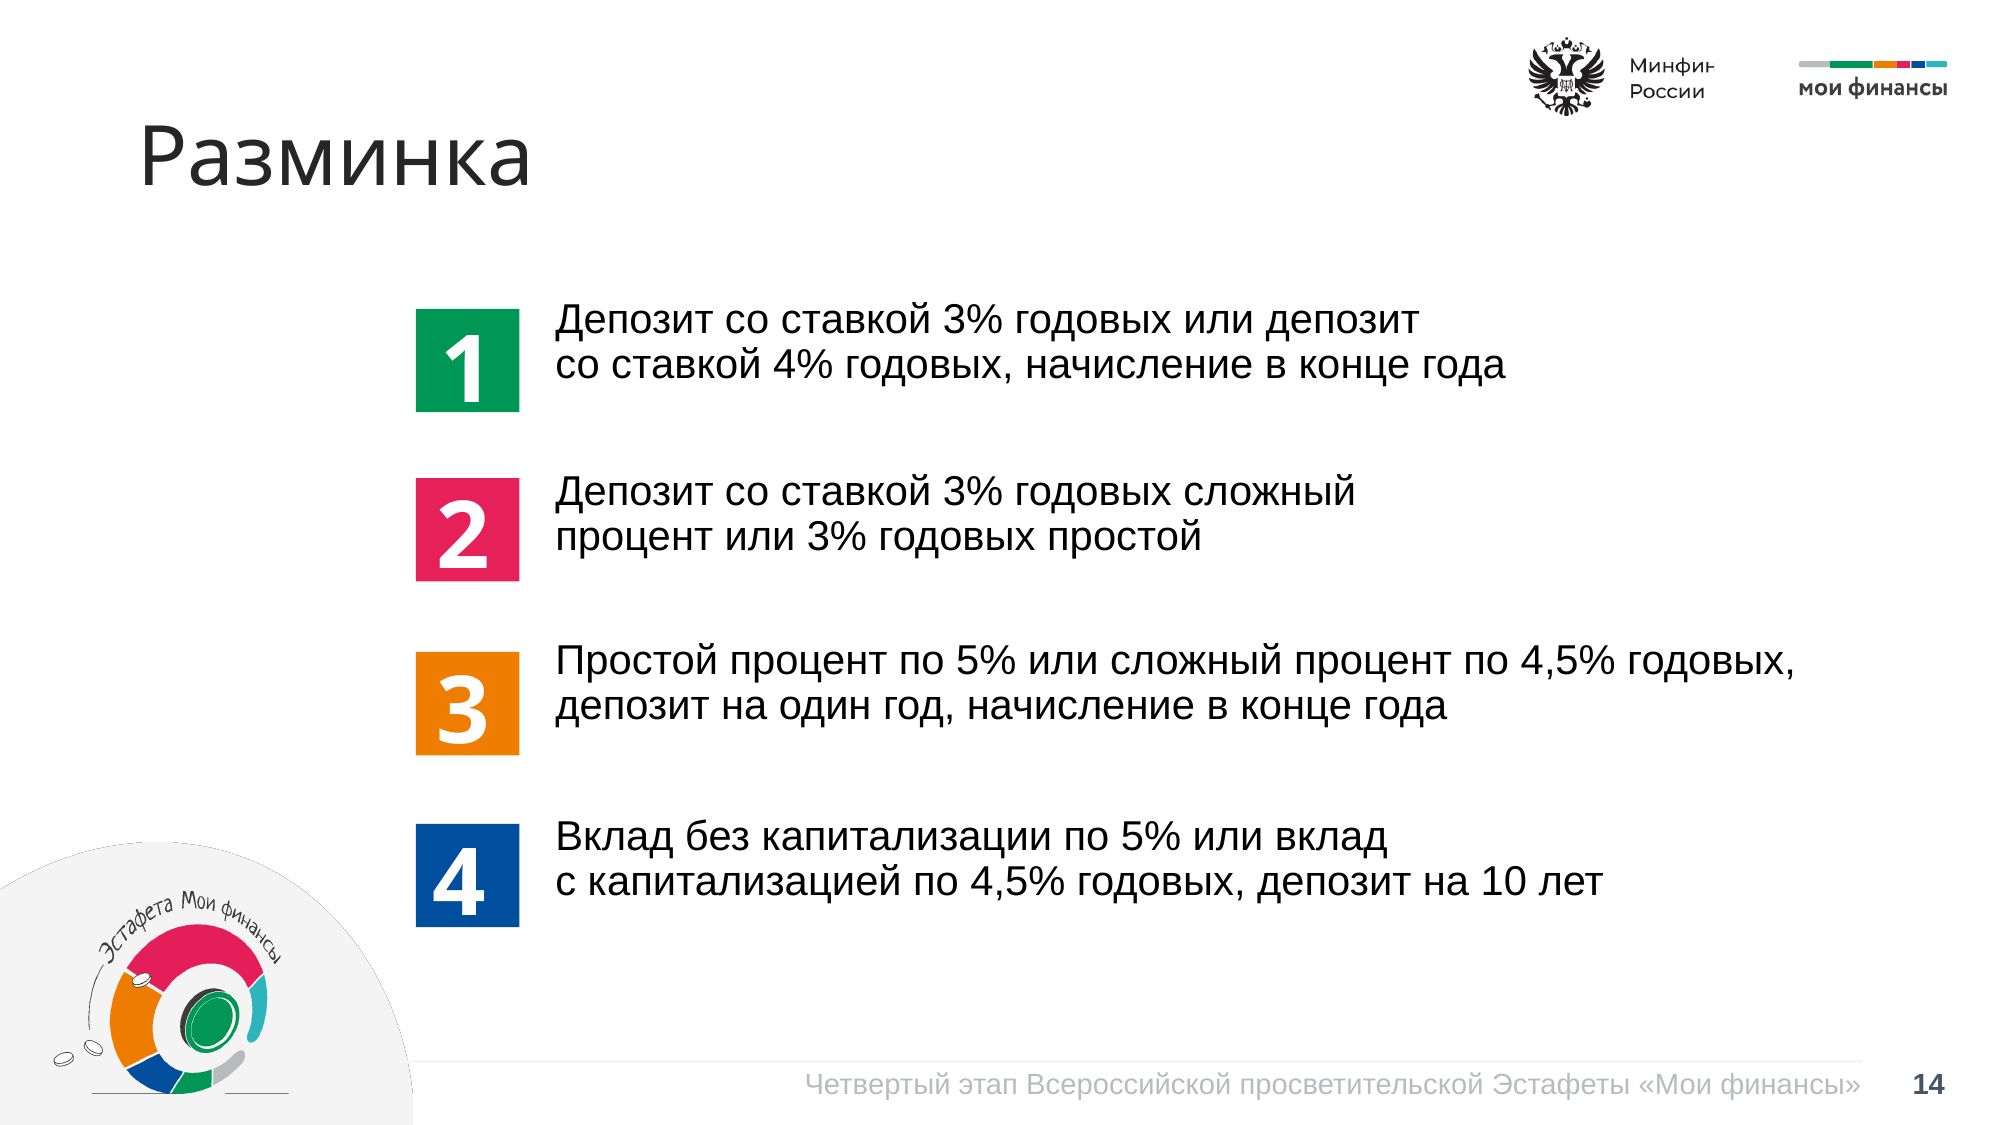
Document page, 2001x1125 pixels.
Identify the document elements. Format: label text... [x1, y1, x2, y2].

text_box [415, 303, 520, 427]
picture [0, 842, 413, 1125]
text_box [415, 470, 520, 593]
text_box Депозит со ставкой 3% годовых или депозит со ставкой 4% годовых, начисление в конце года [555, 297, 1647, 420]
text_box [415, 816, 520, 939]
text_box Разминка [137, 113, 1430, 200]
text_box Депозит со ставкой 3% годовых сложный процент или 3% годовых простой [555, 469, 1452, 592]
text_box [415, 644, 520, 768]
text_box 14 [1862, 1064, 1945, 1125]
text_box Простой процент по 5% или сложный процент по 4,5% годовых, депозит на один год, начисление в конце года [555, 638, 1811, 781]
list Вклад без капитализации по 5% или вклад с капитализацией по 4,5% годовых, депозит на 10 лет [555, 814, 1758, 939]
